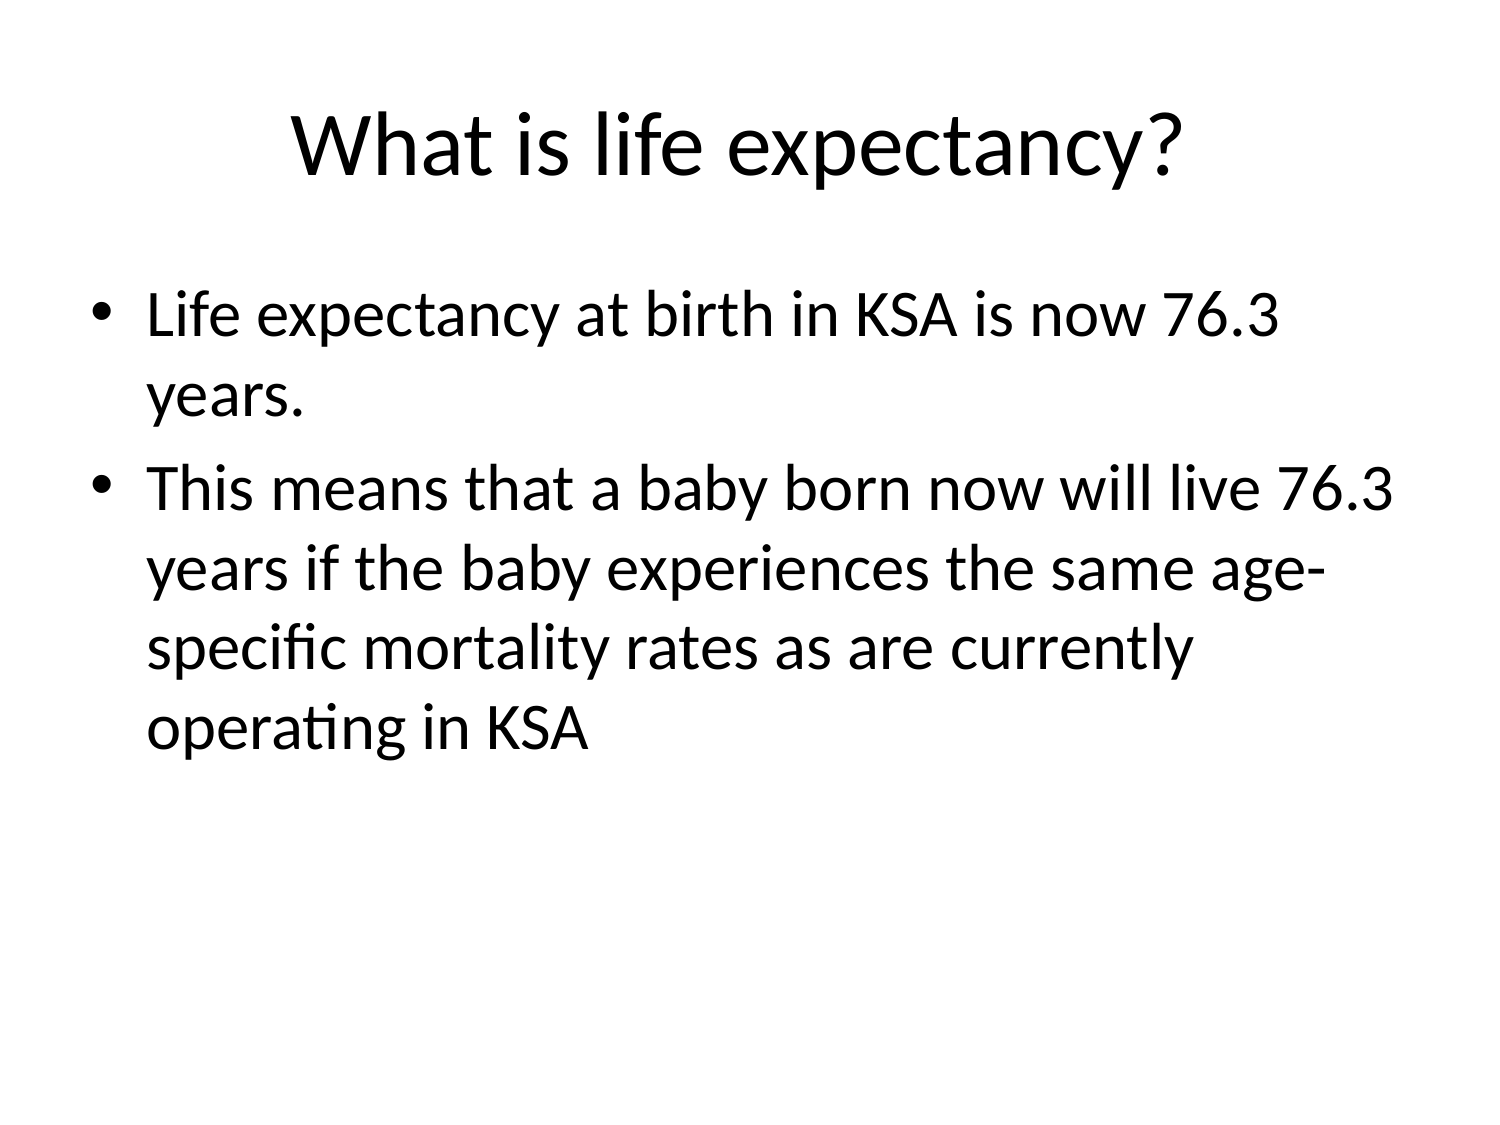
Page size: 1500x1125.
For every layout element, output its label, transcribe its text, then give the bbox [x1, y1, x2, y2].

title What is life expectancy? [75, 45, 1425, 233]
list Life expectancy at birth in KSA is now 76.3 years. This means that a baby born now will live 76.3 years if the baby experiences the same age-specific mortality rates as are currently operating in KSA [75, 262, 1425, 1005]
